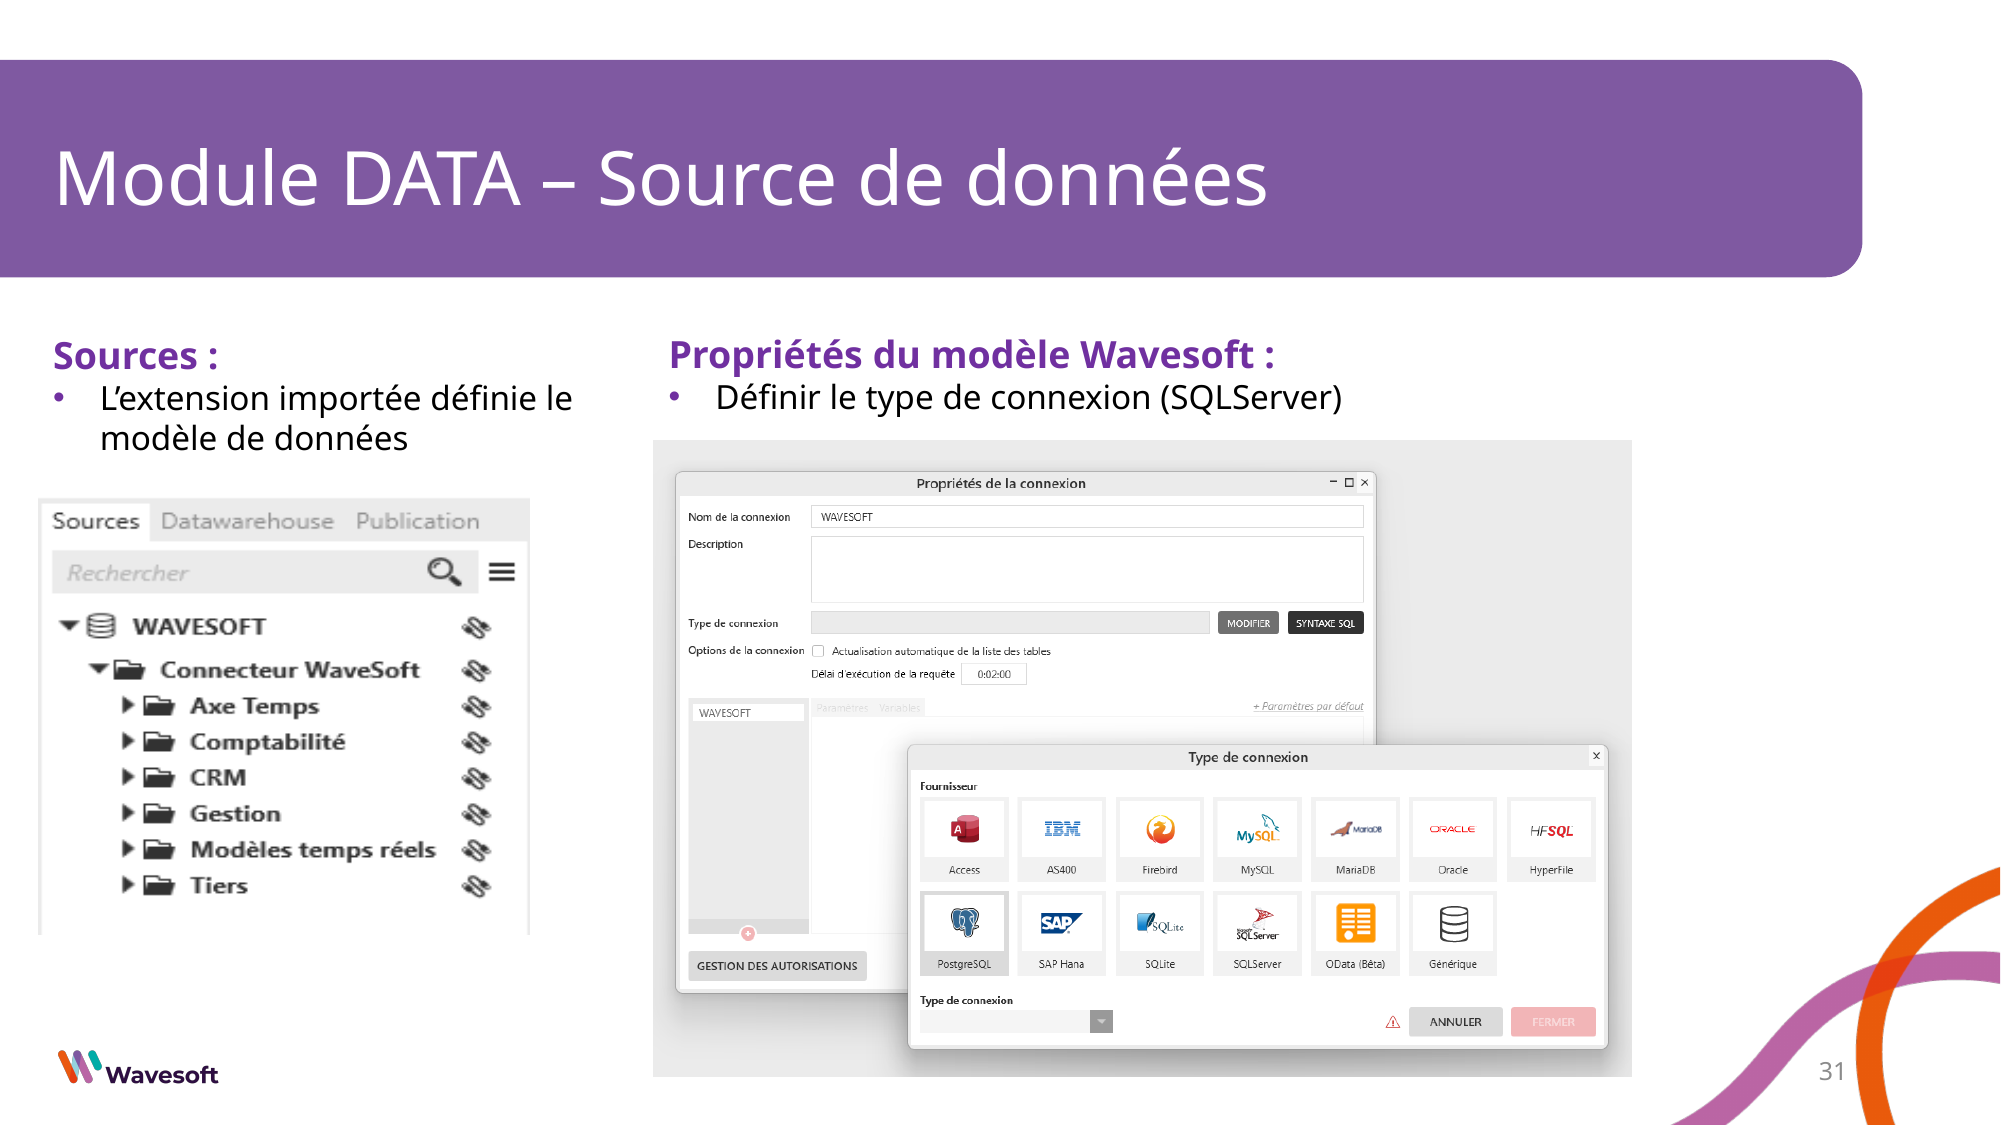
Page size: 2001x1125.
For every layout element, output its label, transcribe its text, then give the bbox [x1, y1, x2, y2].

text_box Sources : L’extension importée définie le modèle de données [38, 324, 607, 464]
title Module DATA – Source de données [38, 108, 1764, 230]
picture [38, 495, 530, 935]
text_box Propriétés du modèle Wavesoft : Définir le type de connexion (SQLServer) [653, 323, 1479, 440]
picture [38, 1031, 237, 1103]
picture [653, 440, 1632, 1077]
picture [1660, 859, 2001, 1125]
slide_number 31 [1412, 1042, 1863, 1103]
